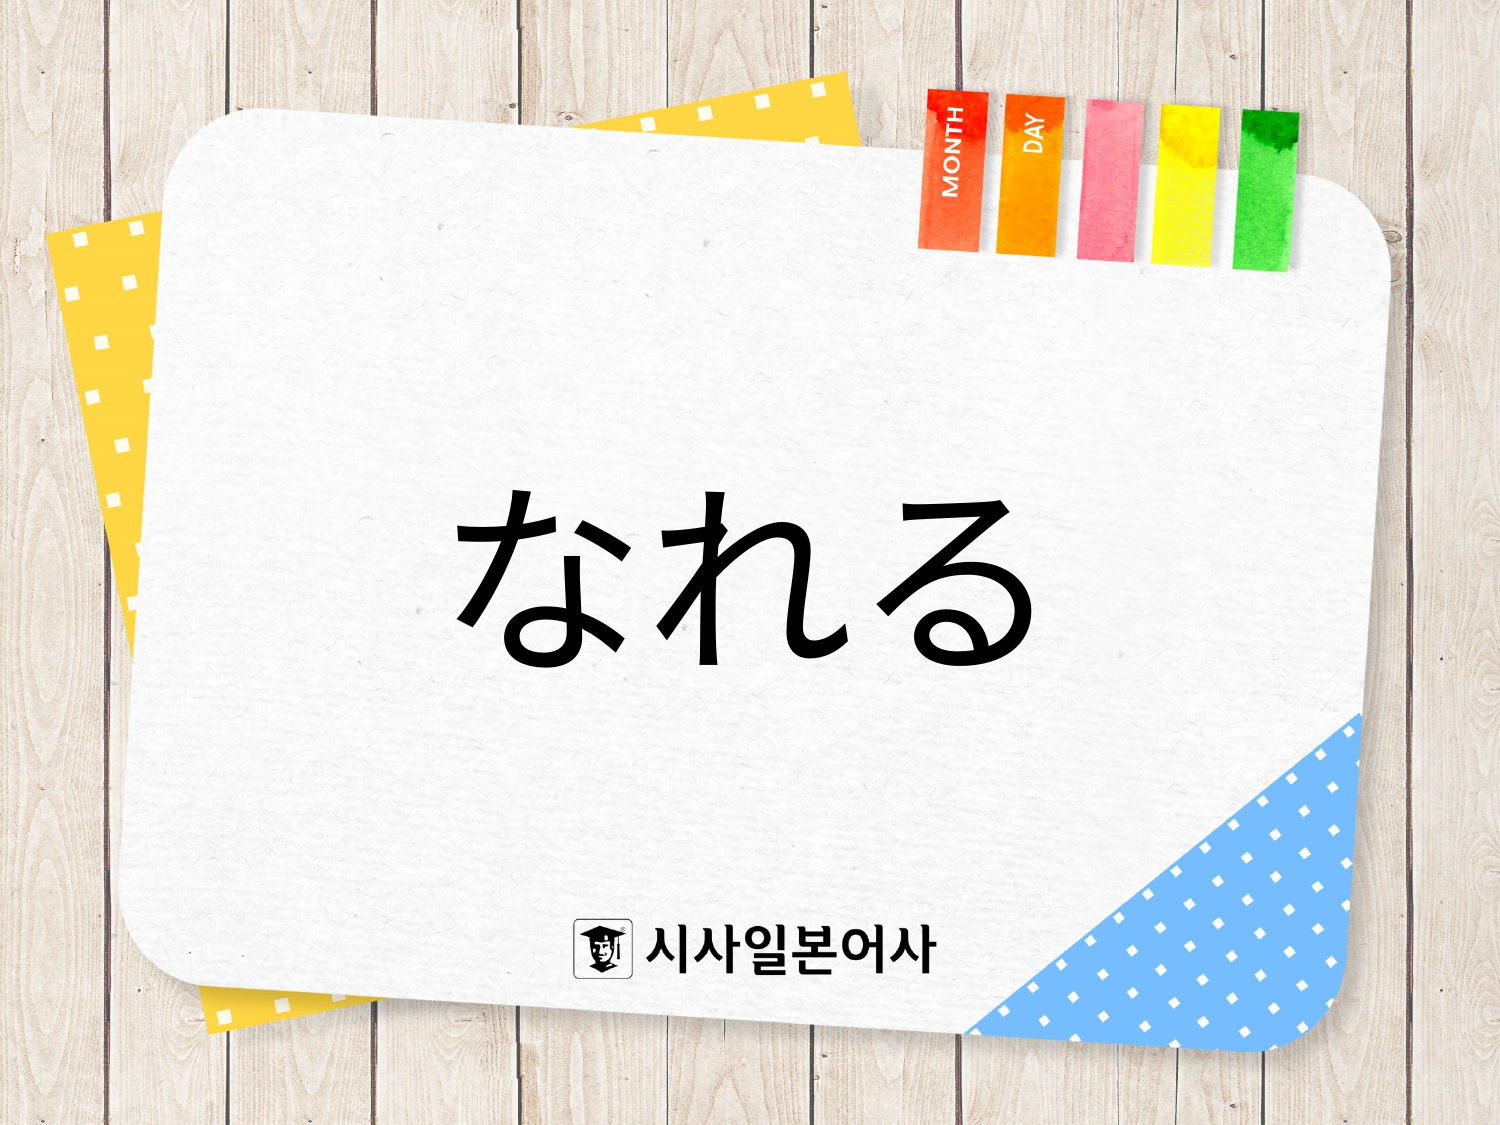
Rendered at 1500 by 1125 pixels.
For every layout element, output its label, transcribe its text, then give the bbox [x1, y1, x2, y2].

title なれる [75, 338, 1425, 811]
picture [0, 0, 1500, 1125]
